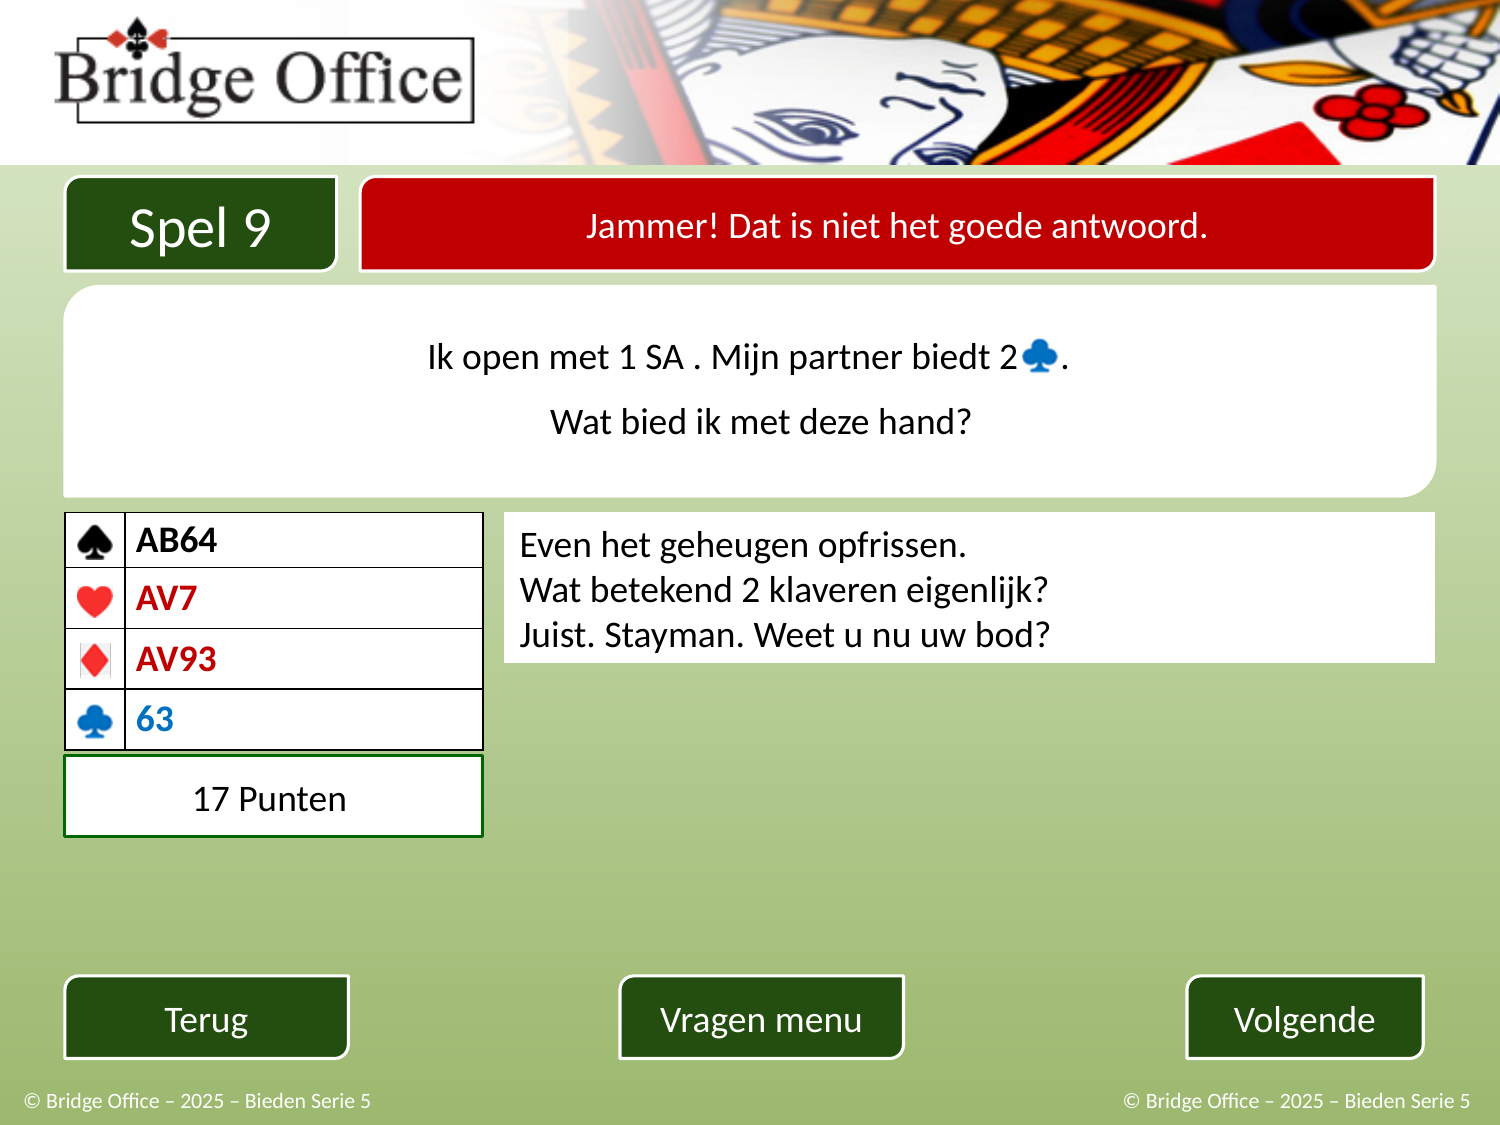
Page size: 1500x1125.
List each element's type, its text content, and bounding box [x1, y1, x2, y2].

table_header [66, 513, 124, 567]
text_box Volgende [1185, 974, 1425, 1061]
table_cell [66, 629, 124, 688]
text_box © Bridge Office – 2025 – Bieden Serie 5 [1107, 1079, 1500, 1121]
picture [77, 703, 114, 740]
table_cell AV7 [126, 568, 482, 628]
table_header AB64 [126, 513, 482, 567]
text_box 17 Punten [63, 754, 484, 838]
picture [77, 524, 114, 561]
table_cell 63 [126, 690, 482, 749]
text_box Terug [63, 974, 350, 1061]
text_box Even het geheugen opfrissen. Wat betekend 2 klaveren eigenlijk? Juist. Stayman. Weet u nu uw bod? [504, 512, 1435, 663]
text_box Ik open met 1 SA . Mijn partner biedt 2 . [394, 324, 1104, 385]
table_cell AV93 [126, 629, 482, 688]
picture [0, 0, 1500, 166]
text_box © Bridge Office – 2025 – Bieden Serie 5 [8, 1079, 393, 1121]
picture [77, 585, 114, 618]
table_cell [66, 690, 124, 749]
text_box Jammer! Dat is niet het goede antwoord. [358, 179, 1437, 273]
text_box Wat bied ik met deze hand? [528, 389, 995, 450]
table_cell [66, 568, 124, 628]
picture [77, 643, 114, 679]
text_box [63, 284, 1437, 498]
text_box Spel 9 [63, 179, 339, 273]
text_box Vragen menu [618, 974, 906, 1061]
picture [1022, 338, 1059, 374]
